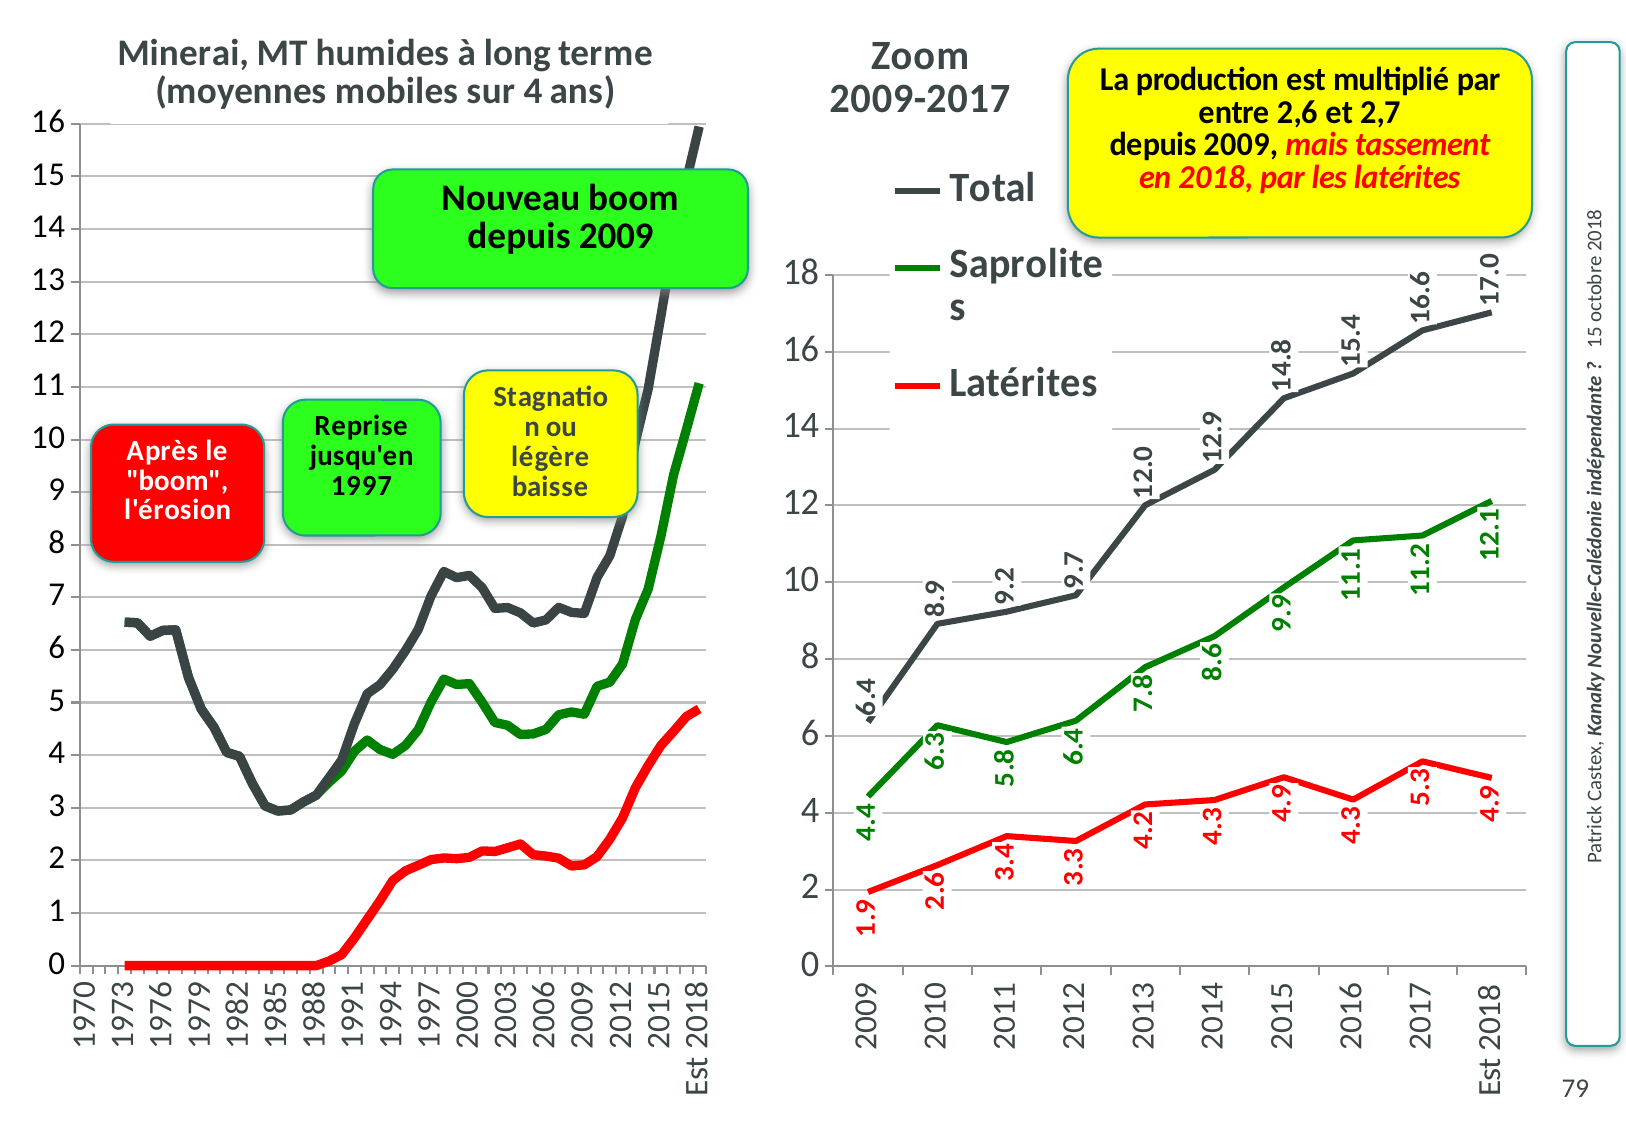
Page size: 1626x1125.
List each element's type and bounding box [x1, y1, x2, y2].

chart [782, 24, 1549, 1109]
chart [30, 24, 766, 1109]
